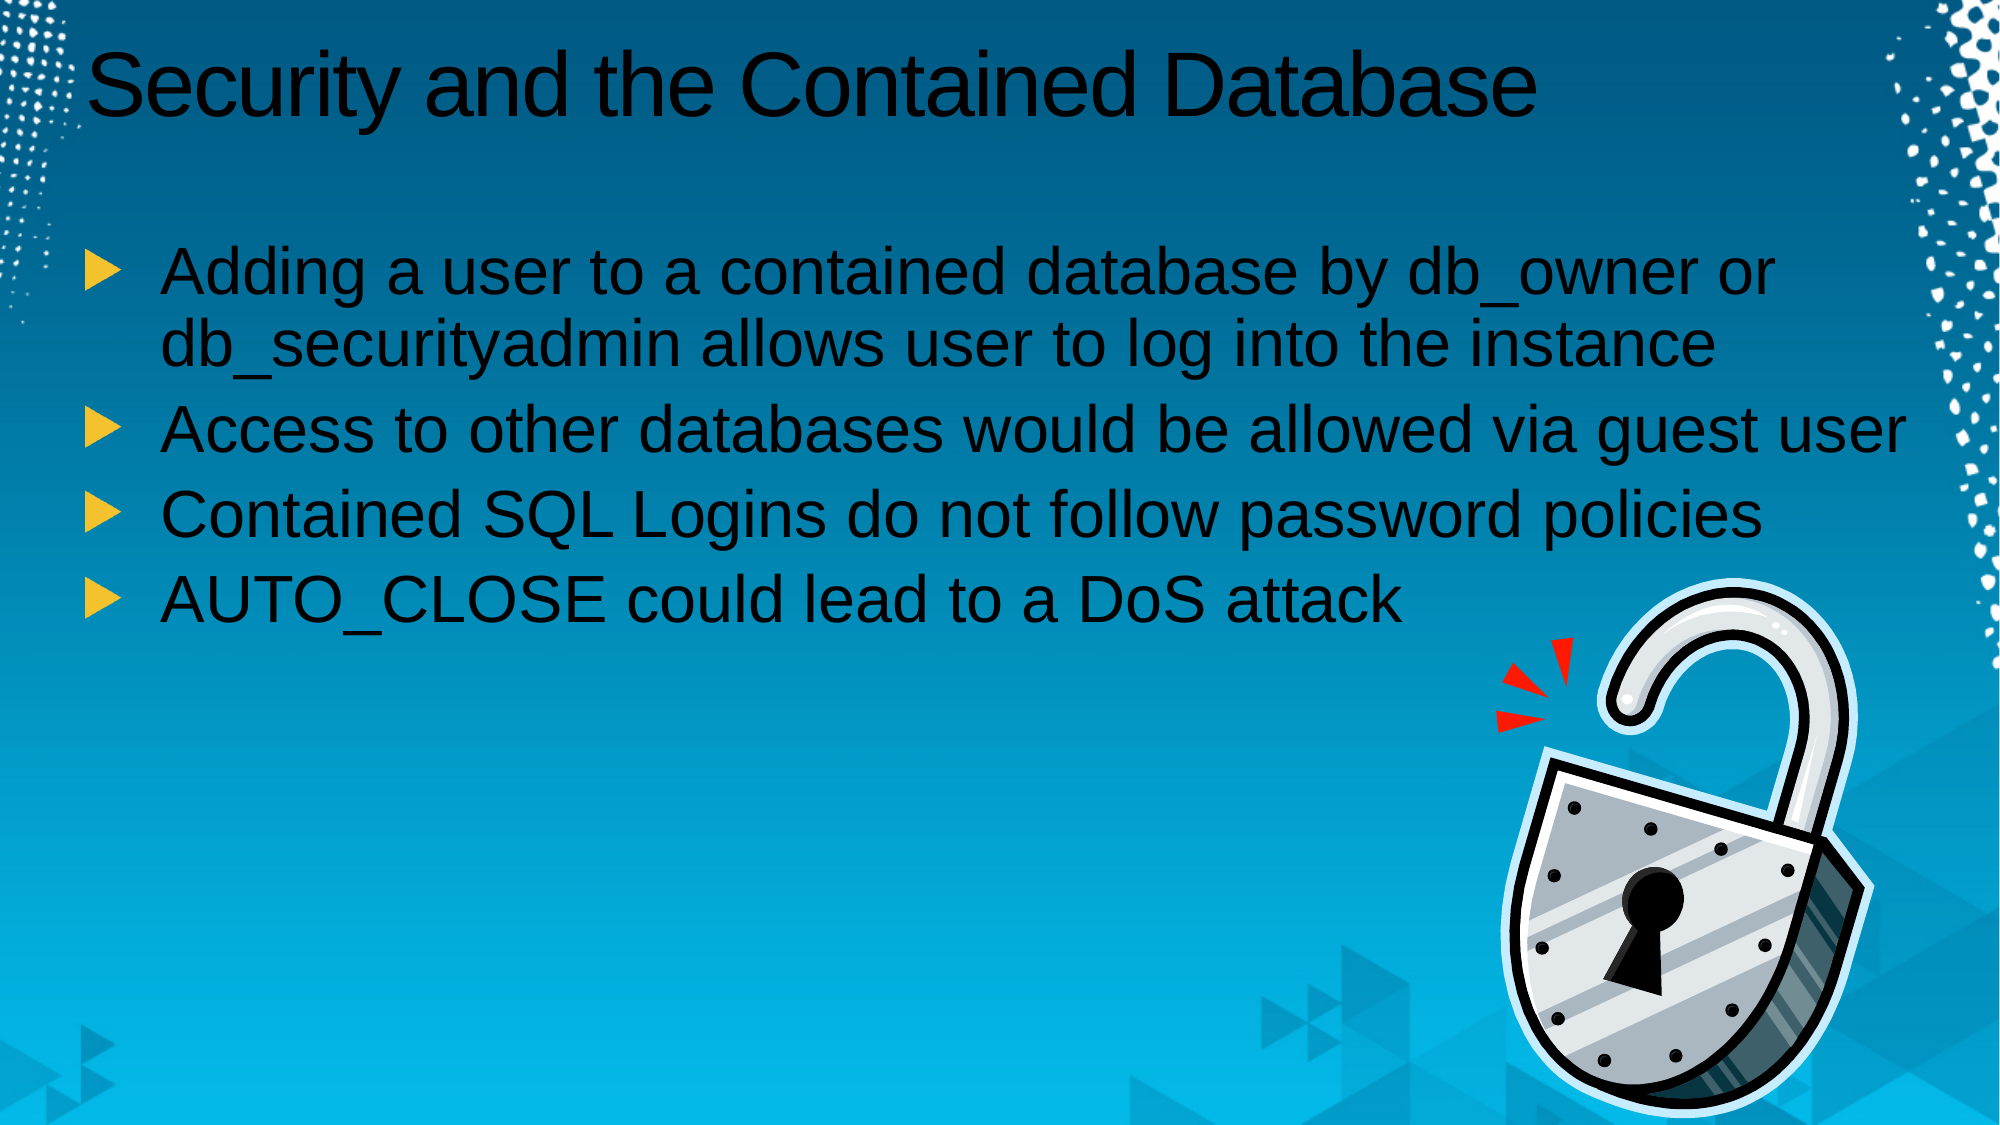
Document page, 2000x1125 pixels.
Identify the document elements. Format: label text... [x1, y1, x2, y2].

picture [1958, 201, 1968, 206]
picture [1973, 362, 1981, 372]
picture [1945, 31, 1957, 47]
picture [1931, 287, 1944, 302]
picture [1936, 240, 1946, 245]
picture [1994, 373, 2000, 383]
picture [1504, 664, 1545, 696]
picture [1956, 429, 1970, 446]
picture [1919, 226, 1928, 238]
picture [27, 57, 34, 66]
picture [1936, 3, 1948, 14]
picture [1552, 638, 1573, 682]
picture [1991, 604, 2000, 621]
picture [17, 129, 23, 136]
picture [1984, 342, 1993, 352]
picture [24, 73, 32, 78]
picture [1970, 176, 1982, 188]
picture [1932, 107, 1940, 114]
picture [1941, 135, 1949, 147]
title Security and the Contained Database [85, 37, 1914, 138]
picture [1992, 556, 2000, 571]
picture [1935, 340, 1945, 349]
picture [44, 45, 49, 53]
picture [1956, 251, 1966, 256]
picture [86, 492, 119, 531]
picture [1950, 351, 1962, 361]
picture [1981, 575, 1996, 590]
picture [1967, 514, 1977, 527]
picture [86, 578, 119, 617]
picture [1950, 398, 1960, 414]
picture [1982, 393, 1990, 403]
picture [1952, 118, 1963, 128]
picture [1501, 579, 1874, 1118]
picture [1971, 412, 1979, 424]
picture [1983, 291, 1995, 299]
picture [35, 88, 42, 95]
picture [31, 15, 39, 23]
picture [30, 28, 38, 37]
picture [1965, 464, 1979, 475]
picture [34, 102, 42, 111]
list Adding a user to a contained database by db_owner or db_securityadmin allows user to log into the instance Access to other databases would be allowed via guest user Contained SQL Logins do not follow password policies AUTO_CLOSE could lead to a DoS attack [85, 237, 1914, 650]
picture [44, 31, 52, 39]
picture [1992, 656, 2000, 669]
picture [1963, 334, 1973, 339]
picture [1908, 145, 1918, 157]
picture [13, 41, 21, 48]
picture [1947, 221, 1957, 225]
picture [28, 43, 35, 53]
picture [1994, 268, 2000, 283]
picture [1927, 257, 1935, 271]
picture [1966, 281, 1974, 291]
picture [1945, 271, 1954, 277]
picture [38, 74, 45, 80]
picture [1967, 231, 1976, 239]
picture [1988, 476, 1997, 485]
picture [1955, 301, 1965, 308]
picture [1994, 323, 2000, 330]
picture [33, 0, 42, 8]
picture [58, 33, 65, 41]
picture [17, 27, 23, 34]
picture [1939, 190, 1948, 195]
picture [1975, 493, 1987, 507]
picture [1941, 85, 1954, 96]
picture [1930, 155, 1938, 167]
picture [33, 117, 40, 124]
picture [1963, 382, 1970, 392]
picture [1950, 168, 1959, 178]
picture [1975, 542, 1987, 558]
picture [1985, 628, 1994, 637]
picture [11, 55, 18, 63]
picture [1960, 484, 1968, 491]
picture [1941, 320, 1953, 331]
picture [1984, 525, 1996, 536]
picture [11, 70, 17, 78]
picture [1497, 712, 1541, 732]
picture [1975, 311, 1983, 319]
picture [1960, 148, 1973, 158]
picture [1928, 209, 1935, 216]
picture [1916, 177, 1928, 186]
picture [48, 2, 56, 9]
picture [86, 407, 119, 446]
picture [1943, 370, 1953, 383]
picture [46, 17, 54, 24]
picture [1975, 260, 1987, 271]
picture [1950, 0, 2000, 253]
picture [56, 48, 63, 55]
picture [2, 25, 8, 33]
picture [1991, 426, 2000, 433]
picture [86, 250, 119, 289]
picture [1980, 445, 1988, 454]
picture [19, 0, 29, 6]
